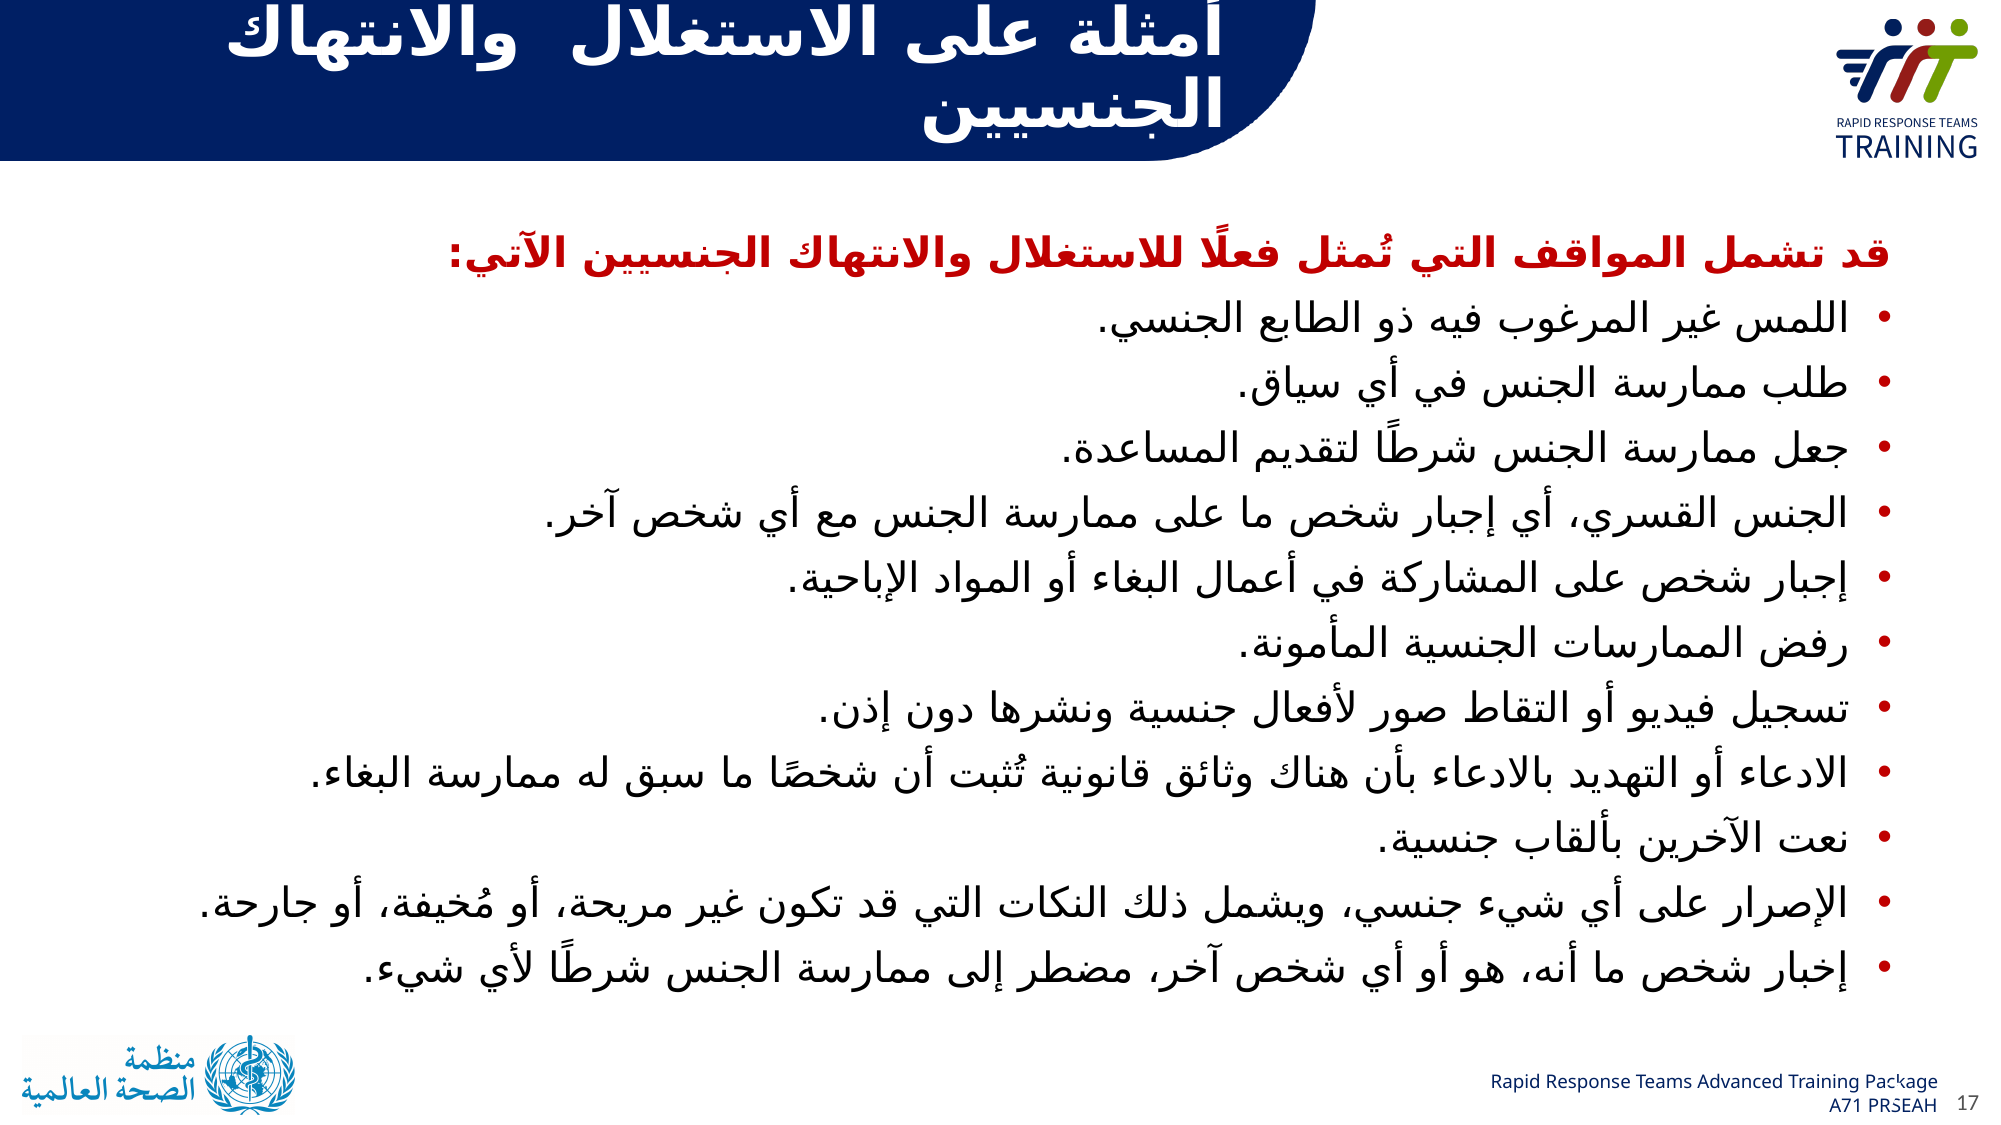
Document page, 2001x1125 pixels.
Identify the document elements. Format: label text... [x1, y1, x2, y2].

picture [1835, 19, 1978, 167]
text_box قد تشمل المواقف التي تُمثل فعلًا للاستغلال والانتهاك الجنسيين الآتي: اللمس غير المرغوب فيه ذو الطابع الجنسي. طلب ممارسة الجنس في أي سياق. جعل ممارسة الجنس شرطًا لتقديم المساعدة. الجنس القسري، أي إجبار شخص ما على ممارسة الجنس مع أي شخص آخر. إجبار شخص على المشاركة في أعمال البغاء أو المواد الإباحية. رفض الممارسات الجنسية المأمونة. تسجيل فيديو أو التقاط صور لأفعال جنسية ونشرها دون إذن. الادعاء أو التهديد بالادعاء بأن هناك وثائق قانونية تُثبت أن شخصًا ما سبق له ممارسة البغاء. نعت الآخرين بألقاب جنسية. الإصرار على أي شيء جنسي، ويشمل ذلك النكات التي قد تكون غير مريحة، أو مُخيفة، أو جارحة. إخبار شخص ما أنه، هو أو أي شخص آخر، مضطر إلى ممارسة الجنس شرطًا لأي شيء. [133, 205, 1898, 997]
picture [0, 0, 1316, 161]
title أمثلة على الاستغلال والانتهاك الجنسيين [43, 0, 1235, 151]
slide_number 17 [1882, 1037, 1930, 1092]
picture [252, 1050, 258, 1059]
picture [22, 1035, 295, 1115]
